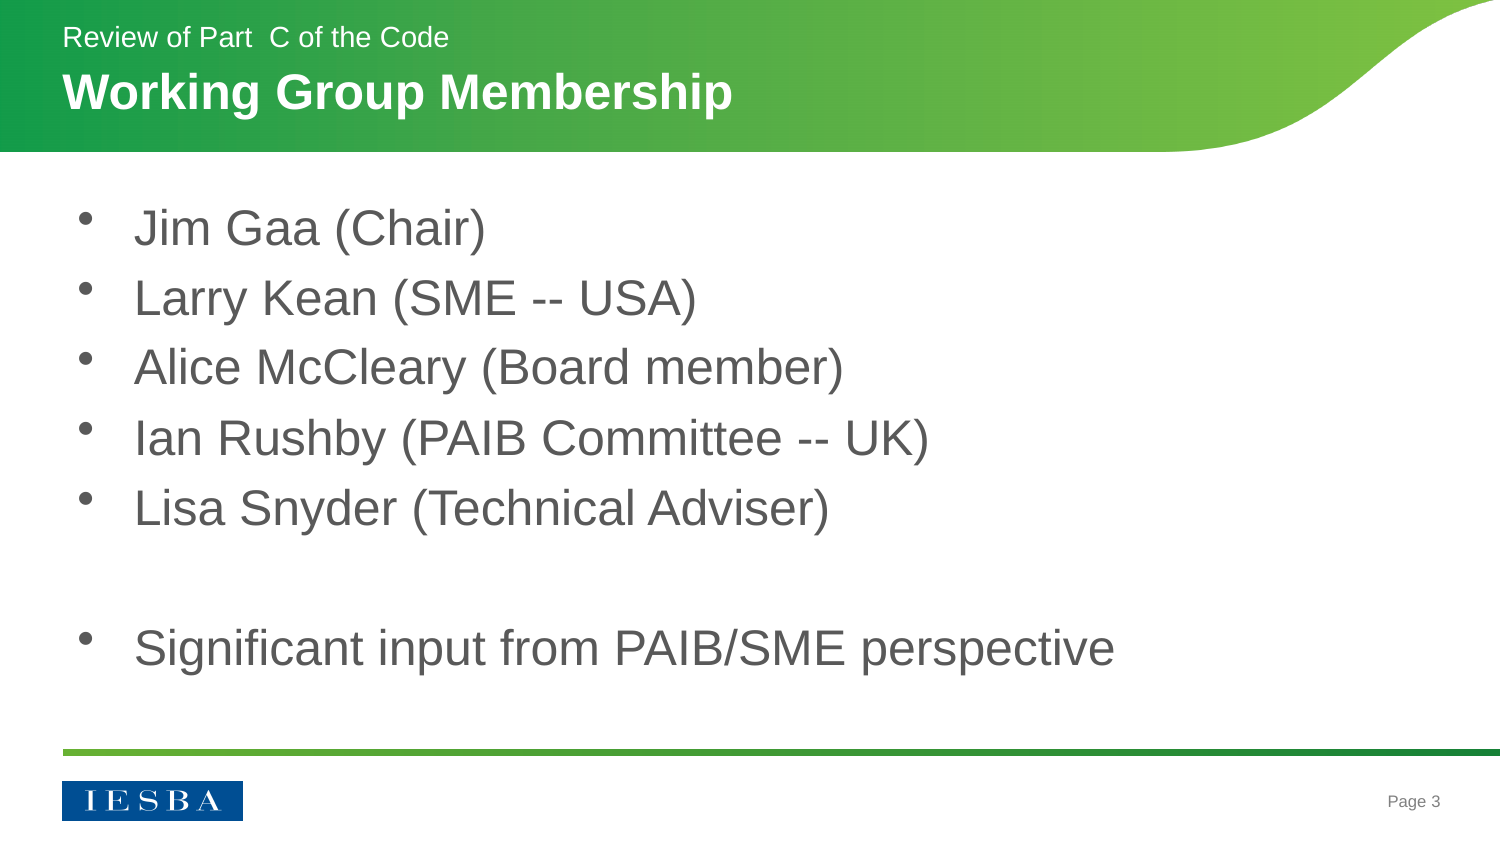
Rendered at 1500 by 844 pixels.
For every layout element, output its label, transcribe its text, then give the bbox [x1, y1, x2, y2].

subtitle Review of Part C of the Code [62, 18, 500, 47]
list Jim Gaa (Chair) Larry Kean (SME -- USA) Alice McCleary (Board member) Ian Rushby (PAIB Committee -- UK) Lisa Snyder (Technical Adviser) Significant input from PAIB/SME perspective [62, 187, 1450, 694]
picture [62, 781, 243, 821]
title Working Group Membership [62, 56, 1300, 122]
picture [0, 0, 1497, 152]
